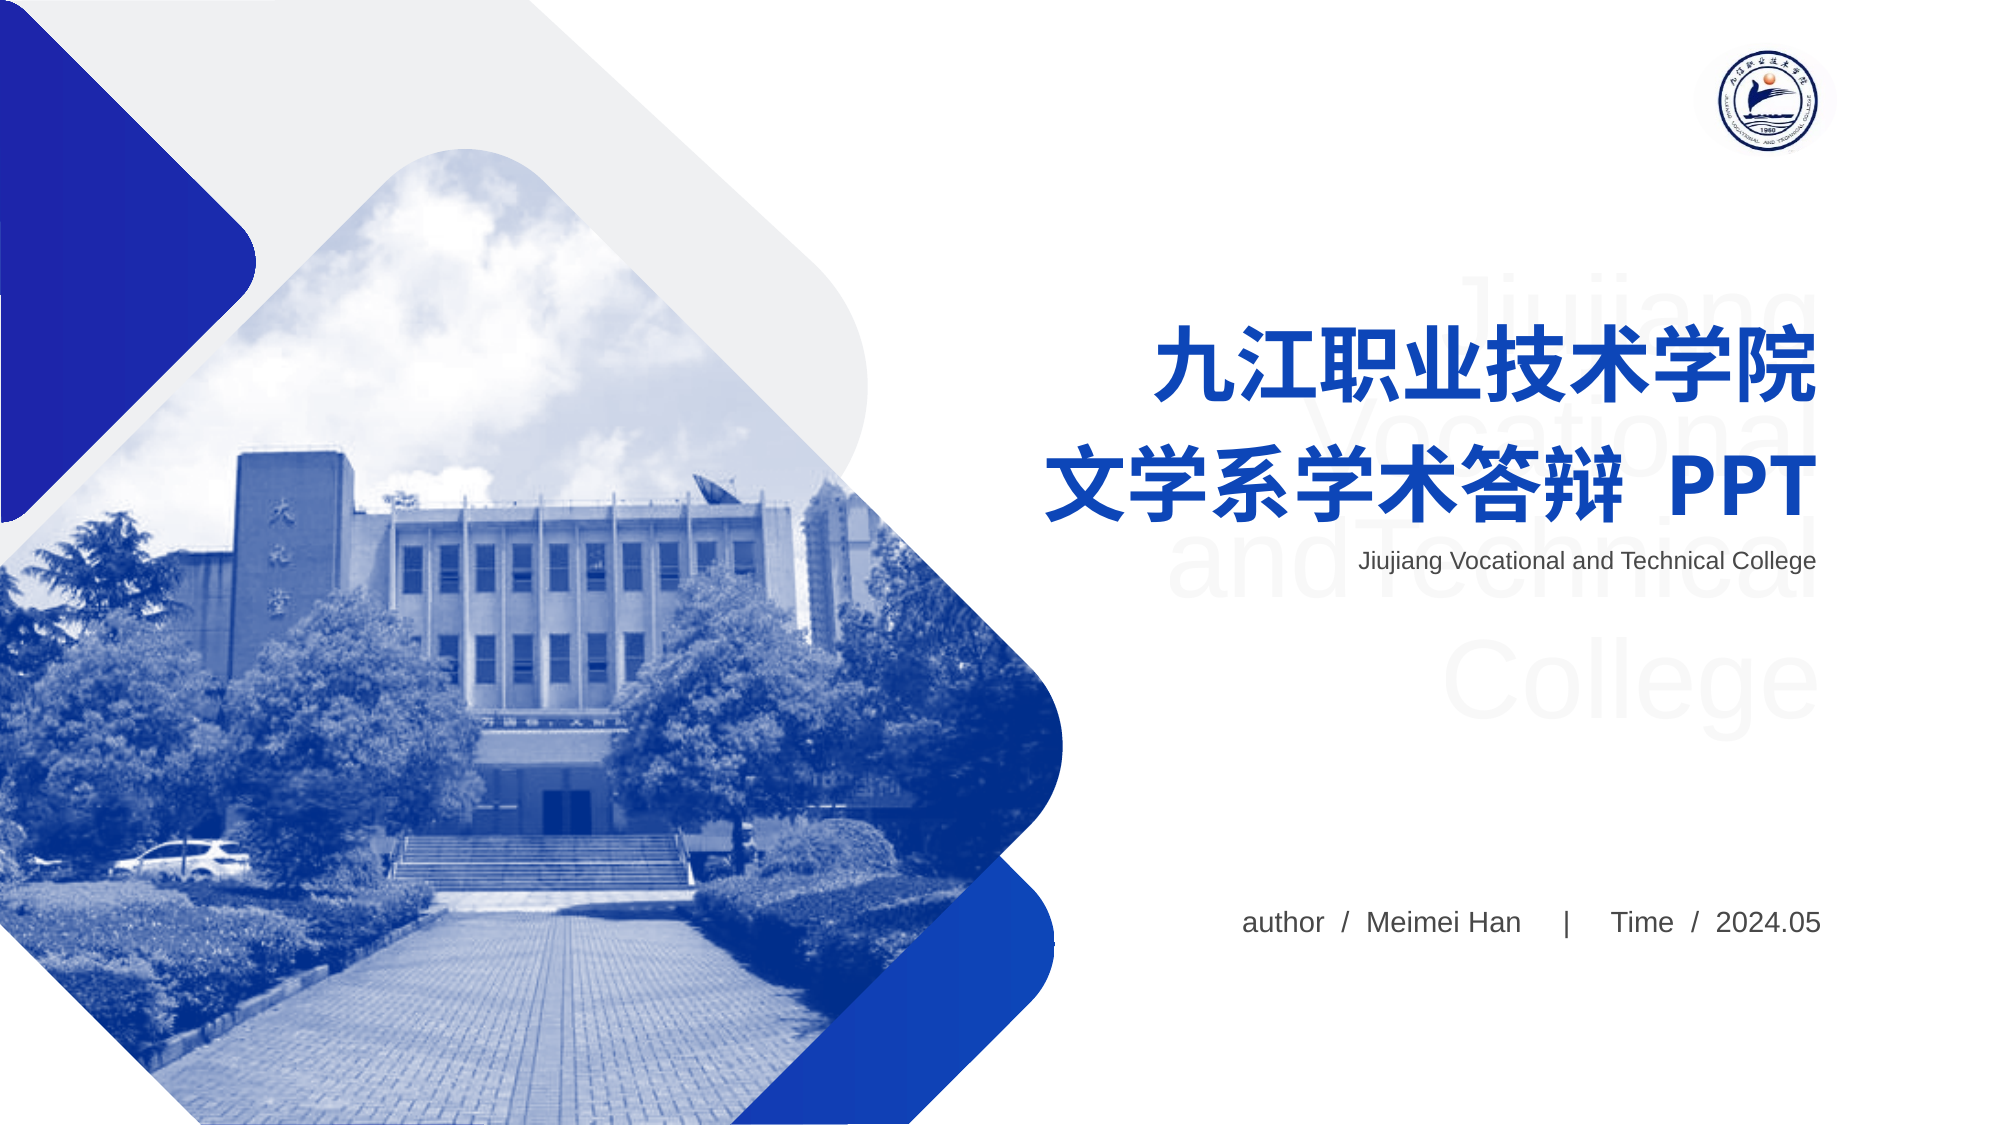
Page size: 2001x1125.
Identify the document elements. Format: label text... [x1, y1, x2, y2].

list author / Meimei Han | Time / 2024.05 [983, 900, 1837, 952]
list Jiujiang Vocational and Technical College [983, 540, 1834, 585]
title 九江职业技术学院 文学系学术答辩 PPT [983, 320, 1834, 540]
picture [1693, 42, 1837, 158]
list Jiujiang Vocational andTechnical College [987, 249, 1837, 582]
